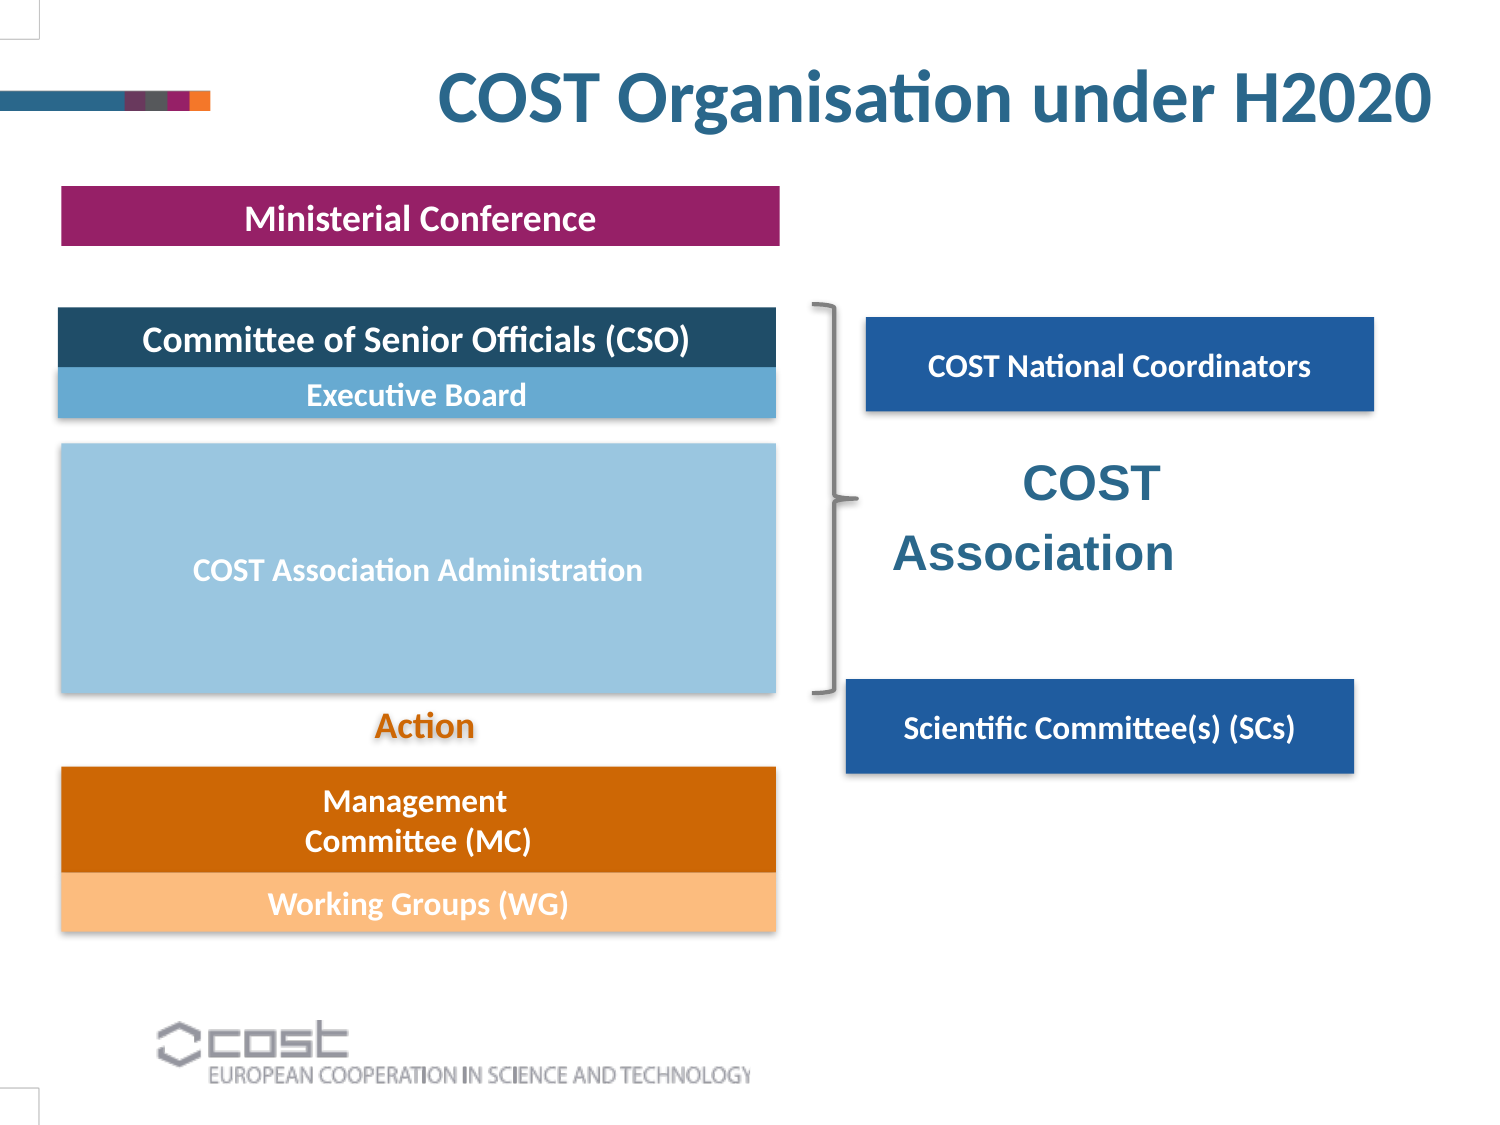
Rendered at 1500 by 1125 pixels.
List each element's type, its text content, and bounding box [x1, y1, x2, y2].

text_box COST National Coordinators [865, 317, 1375, 412]
text_box [811, 302, 837, 443]
text_box COST Association [501, 443, 1190, 550]
text_box [811, 550, 837, 696]
text_box Scientific Committee(s) (SCs) [845, 679, 1355, 774]
list COST Organisation under H2020 [280, 40, 1449, 180]
text_box Executive Board [57, 368, 776, 419]
text_box Committee of Senior Officials (CSO) [57, 307, 776, 368]
text_box COST Association Administration [61, 443, 776, 692]
text_box Ministerial Conference [61, 186, 780, 246]
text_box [61, 692, 777, 932]
